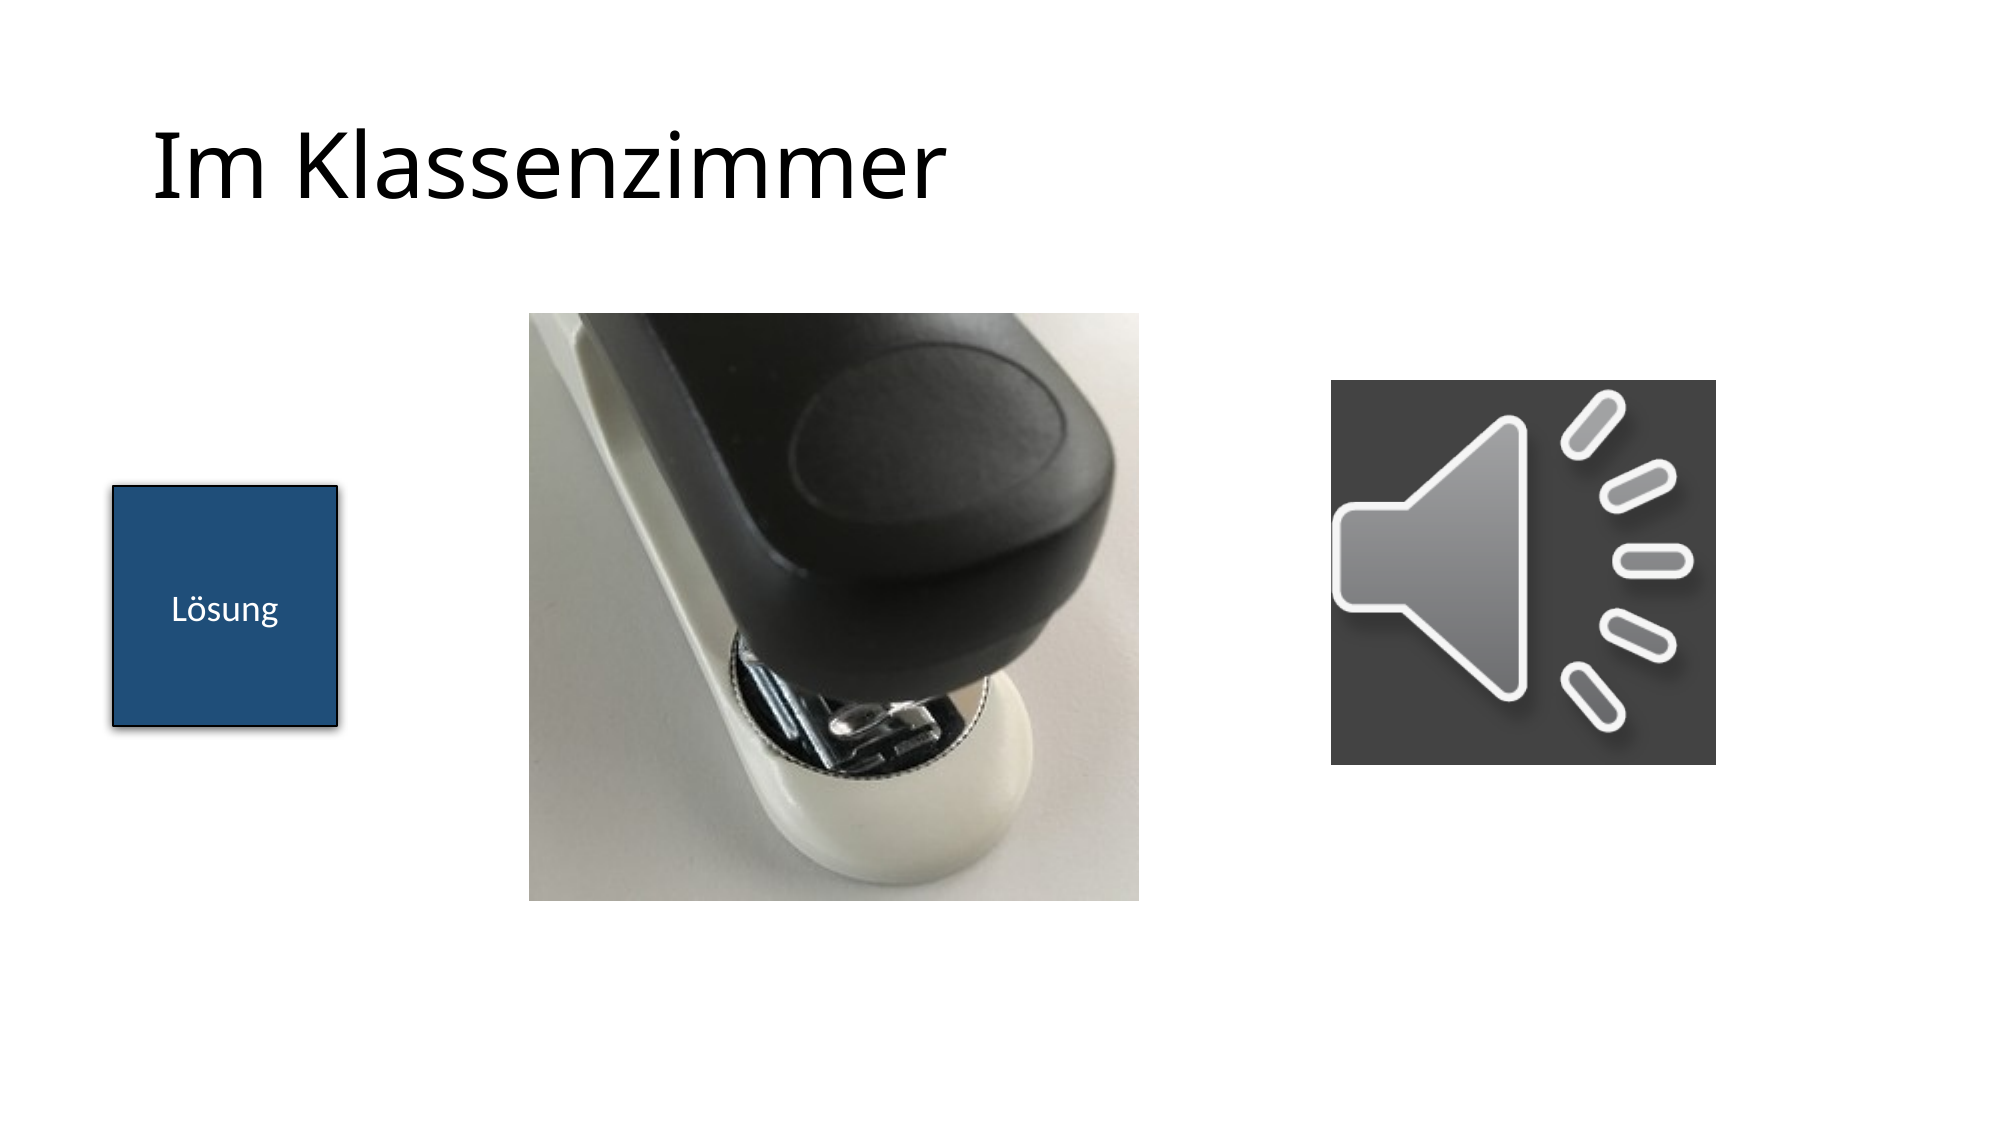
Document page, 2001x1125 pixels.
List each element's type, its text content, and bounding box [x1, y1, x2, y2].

title Im Klassenzimmer [137, 59, 1863, 278]
text_box Lösung [112, 485, 337, 727]
picture [529, 313, 1139, 901]
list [1330, 379, 1717, 766]
